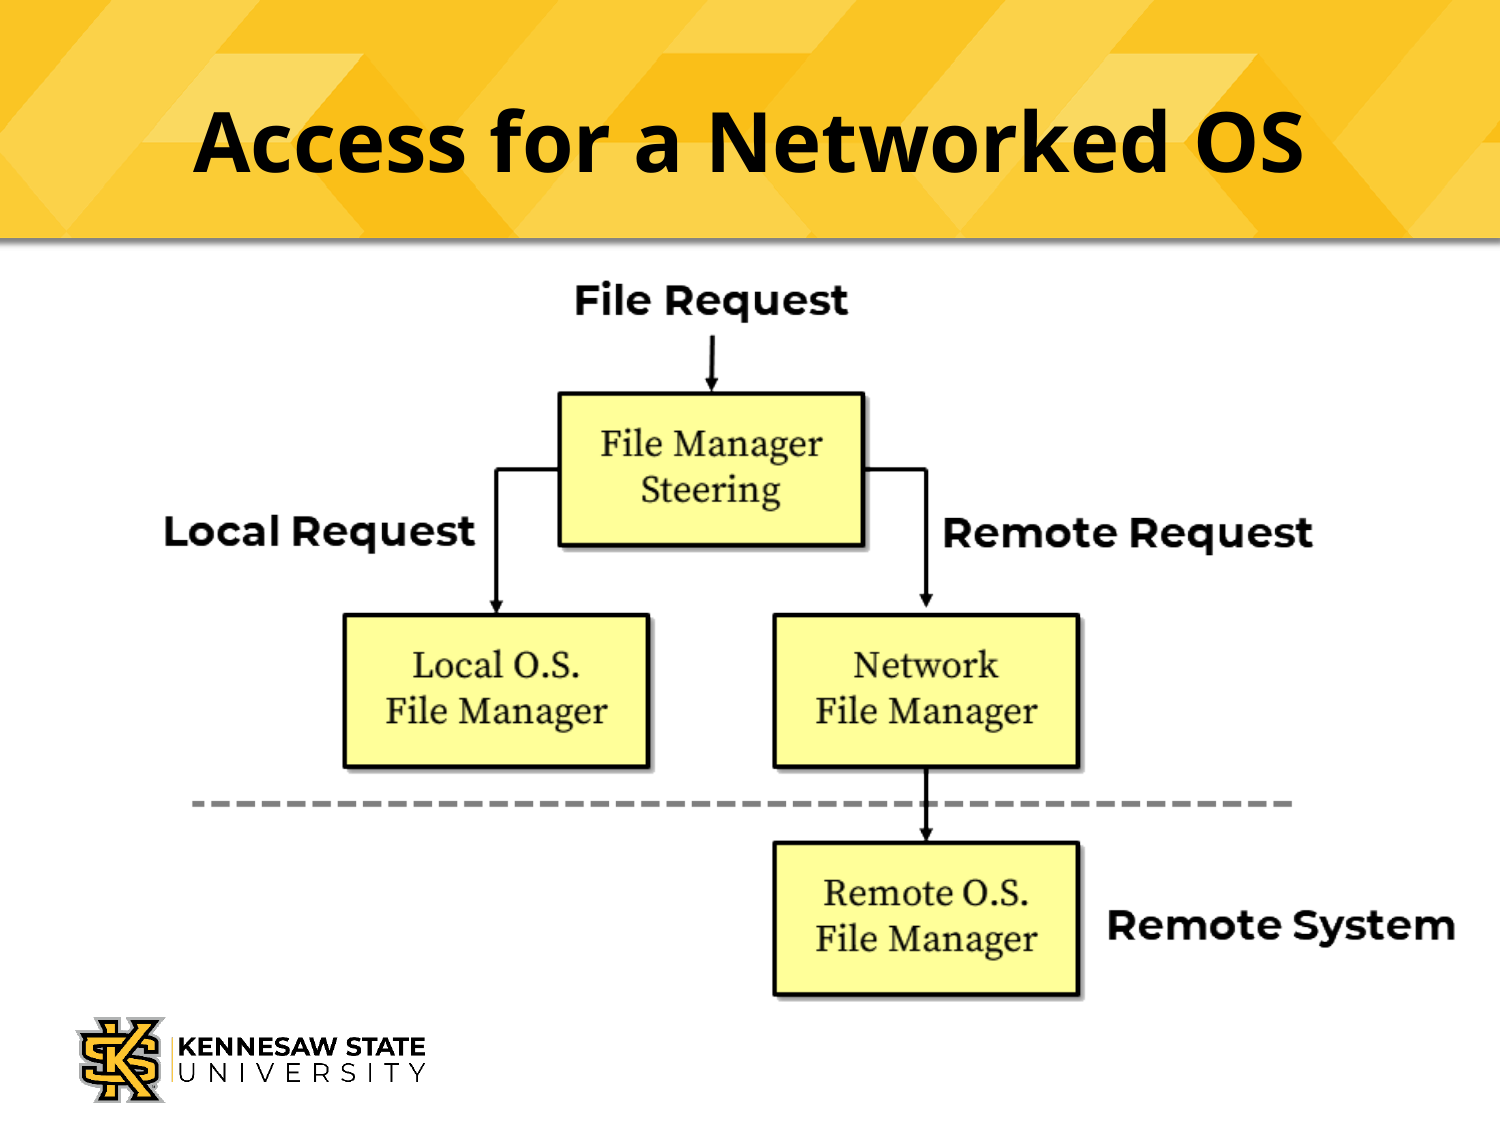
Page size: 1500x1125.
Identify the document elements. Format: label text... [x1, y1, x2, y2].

picture [0, 0, 1500, 1103]
title Access for a Networked OS [75, 45, 1425, 233]
